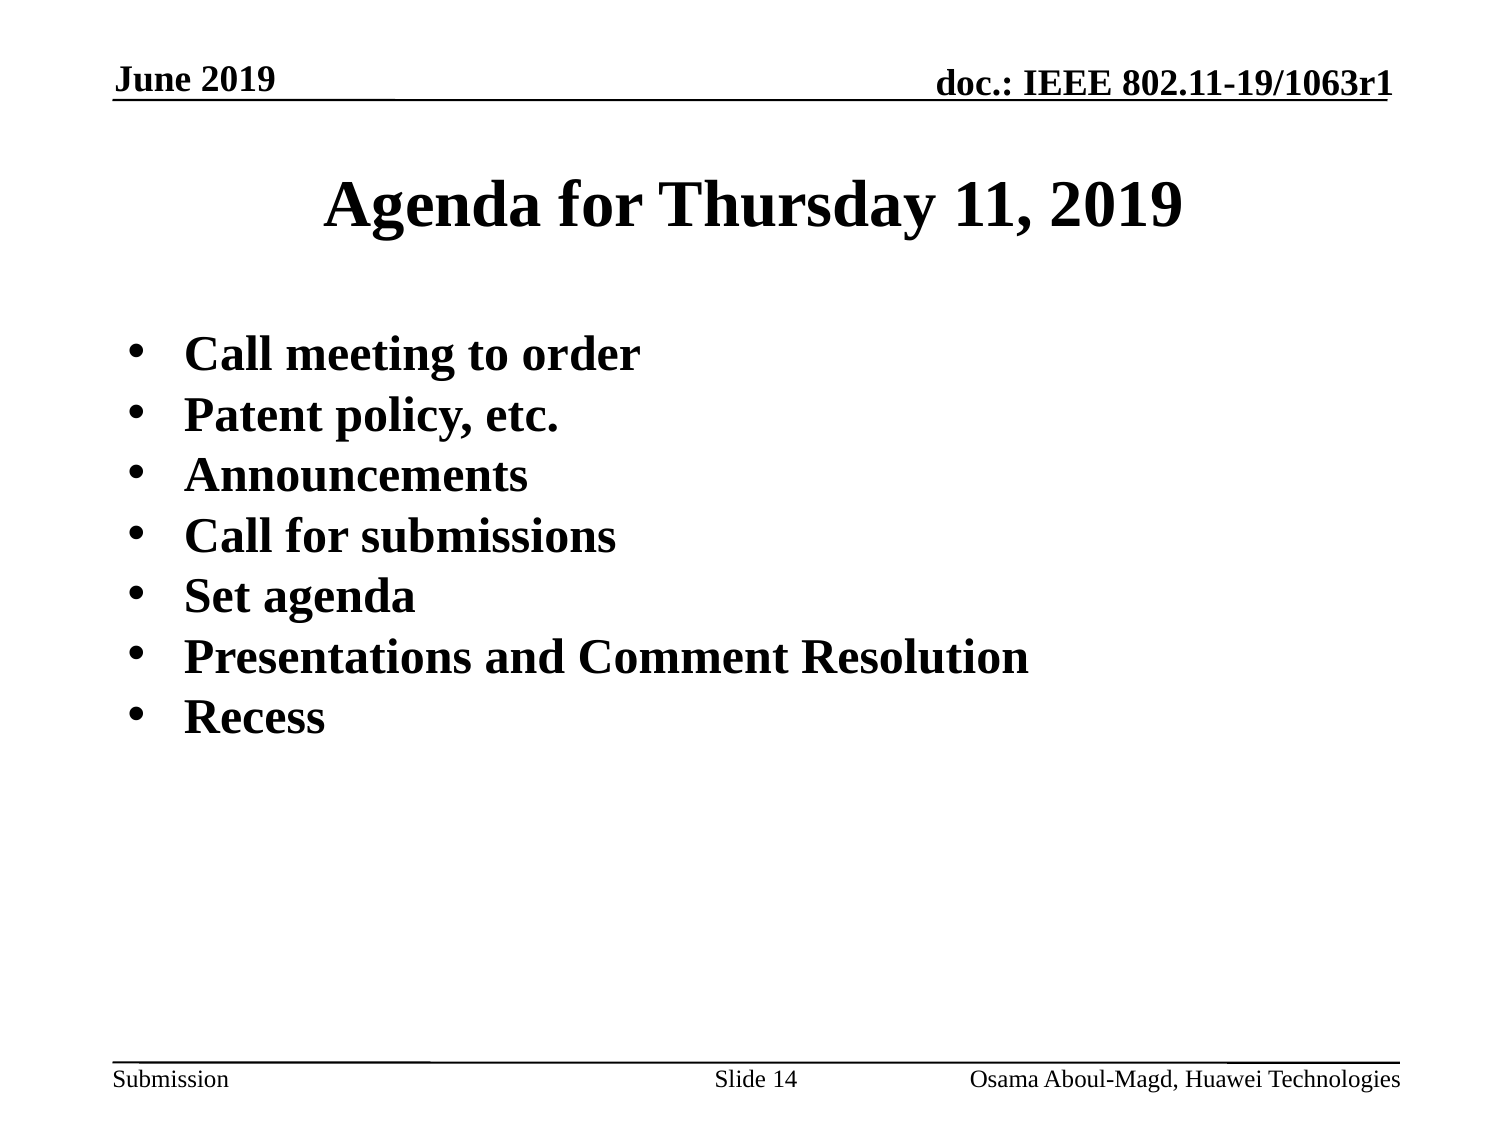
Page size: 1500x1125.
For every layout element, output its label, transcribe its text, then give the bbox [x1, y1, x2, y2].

slide_number Slide 14 [712, 1061, 800, 1123]
footer Osama Aboul-Magd, Huawei Technologies [878, 1061, 1402, 1093]
list Call meeting to order Patent policy, etc. Announcements Call for submissions Set agenda Presentations and Comment Resolution Recess [112, 324, 1388, 1000]
title Agenda for Thursday 11, 2019 [99, 112, 1426, 288]
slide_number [114, 54, 423, 100]
